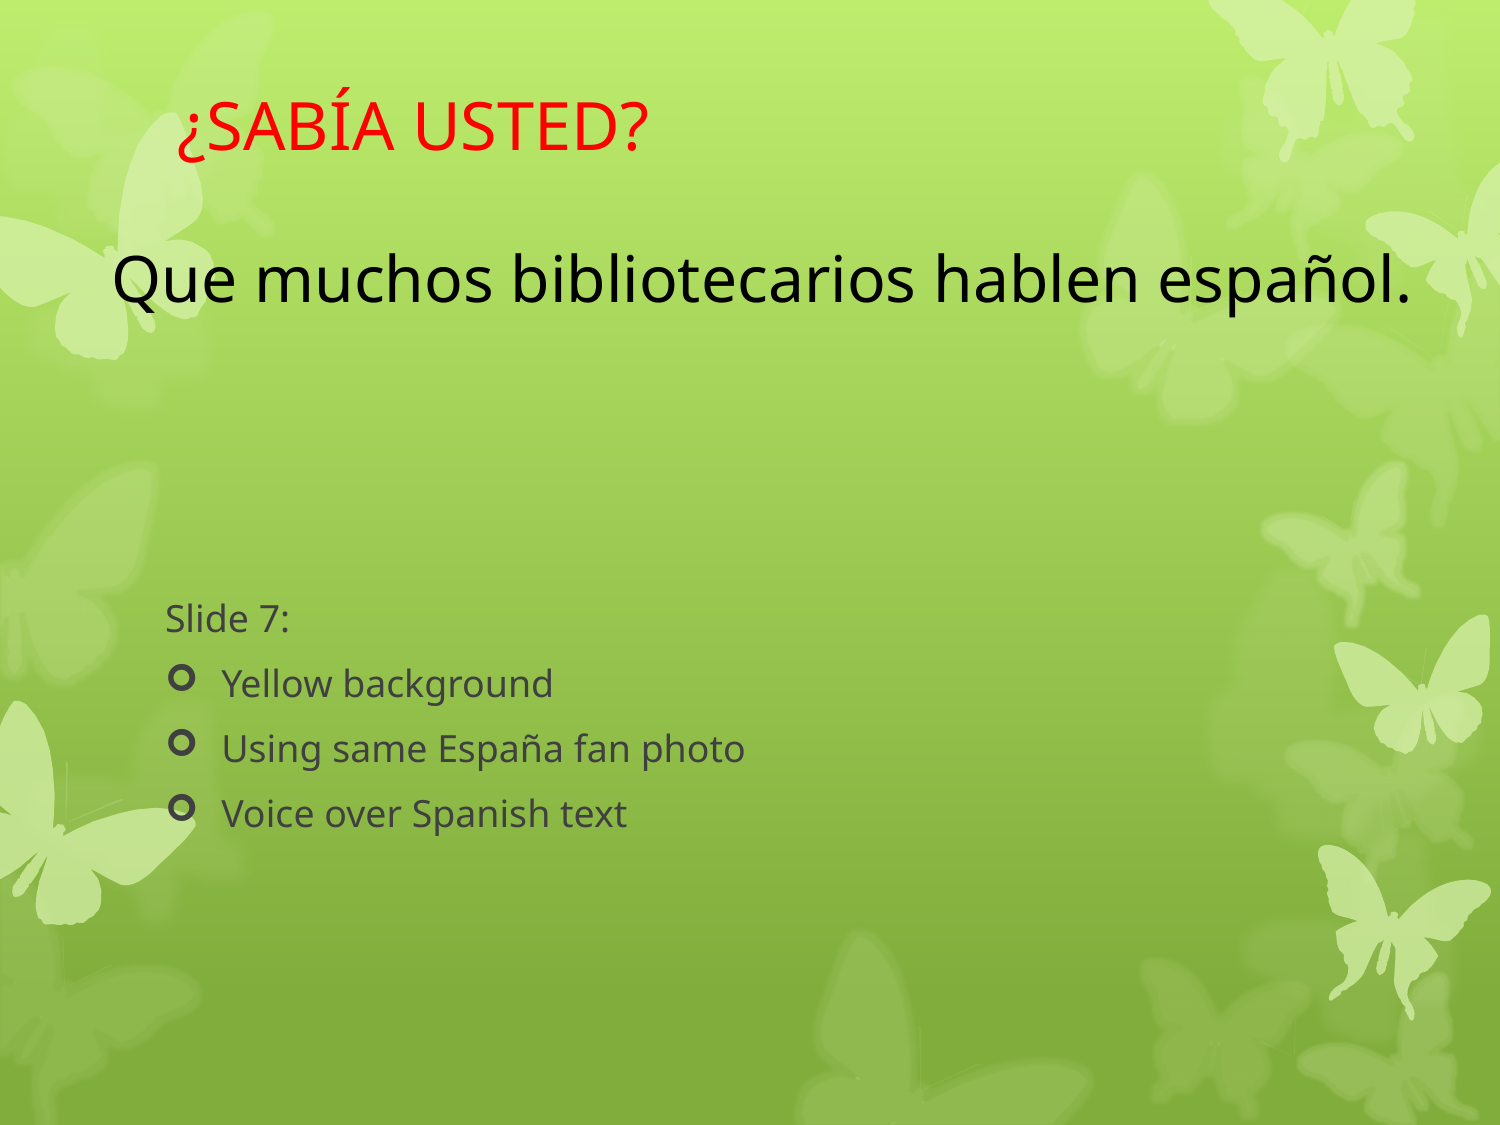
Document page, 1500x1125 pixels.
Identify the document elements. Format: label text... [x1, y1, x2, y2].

list Slide 7: Yellow background Using same España fan photo Voice over Spanish text [150, 425, 1425, 1005]
title ¿SABÍA USTED? [162, 48, 1332, 199]
text_box Que muchos bibliotecarios hablen español. [87, 199, 1438, 354]
